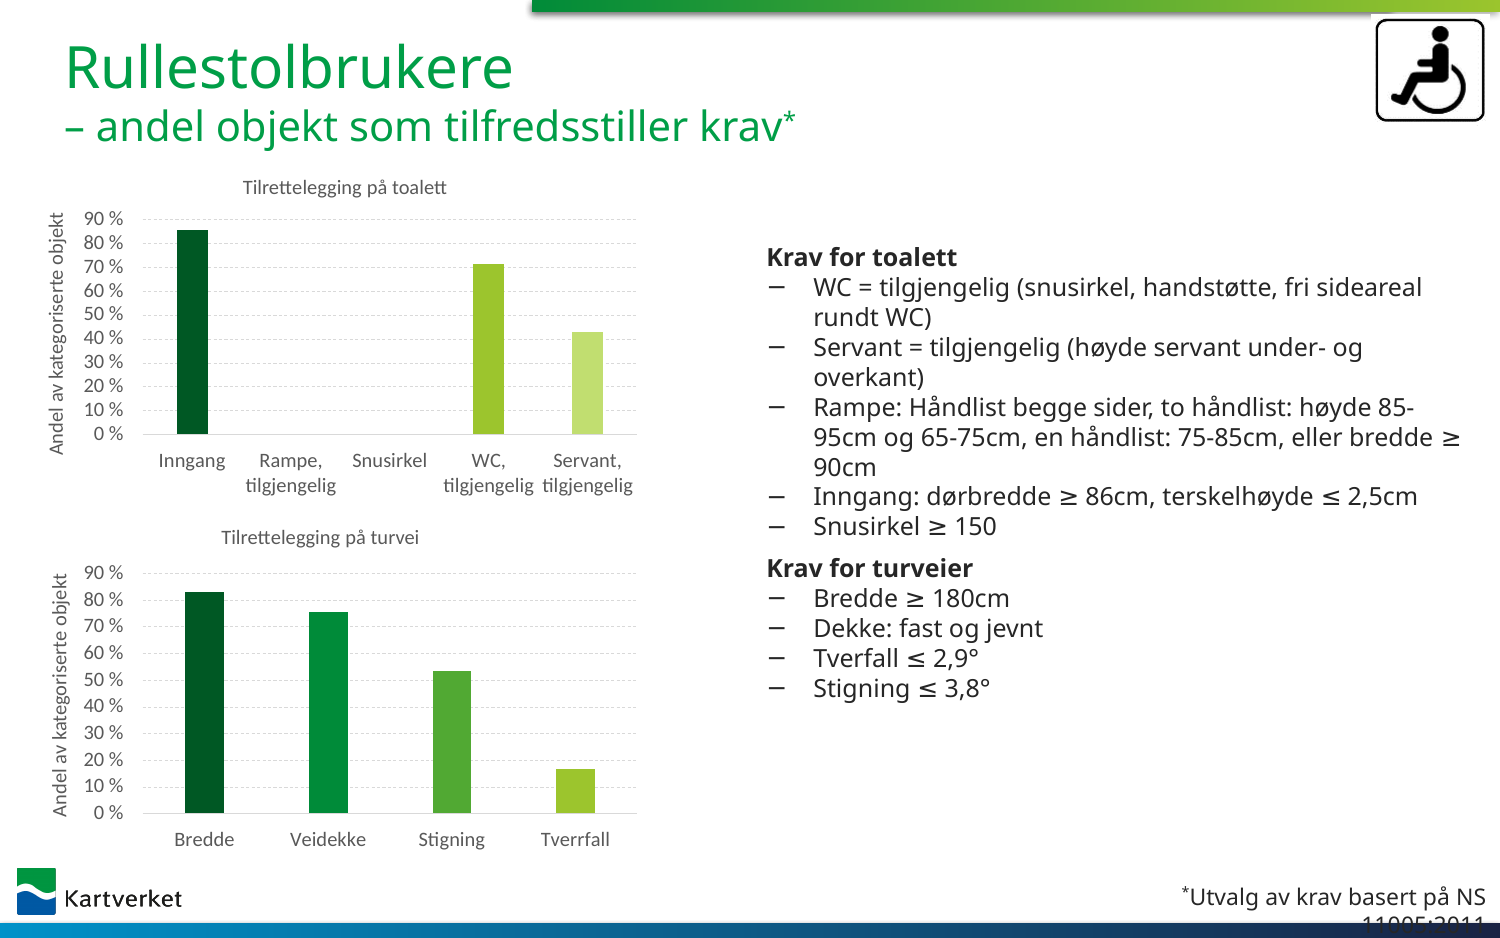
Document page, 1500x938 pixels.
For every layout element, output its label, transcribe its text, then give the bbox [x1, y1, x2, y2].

text_box Krav for toalett WC = tilgjengelig (snusirkel, handstøtte, fri sideareal rundt WC) Servant = tilgjengelig (høyde servant under- og overkant) Rampe: Håndlist begge sider, to håndlist: høyde 85-95cm og 65-75cm, en håndlist: 75-85cm, eller bredde ≥ 90cm Inngang: dørbredde ≥ 86cm, terskelhøyde ≤ 2,5cm Snusirkel ≥ 150 [751, 234, 1483, 545]
text_box Rullestolbrukere – andel objekt som tilfredsstiller krav* [49, 14, 1431, 158]
picture [41, 520, 650, 859]
picture [1371, 13, 1491, 127]
picture [41, 166, 650, 505]
text_box *Utvalg av krav basert på NS 11005:2011 [1068, 873, 1500, 938]
text_box Krav for turveier Bredde ≥ 180cm Dekke: fast og jevnt Tverfall ≤ 2,9° Stigning ≤ 3,8° [751, 545, 1483, 710]
